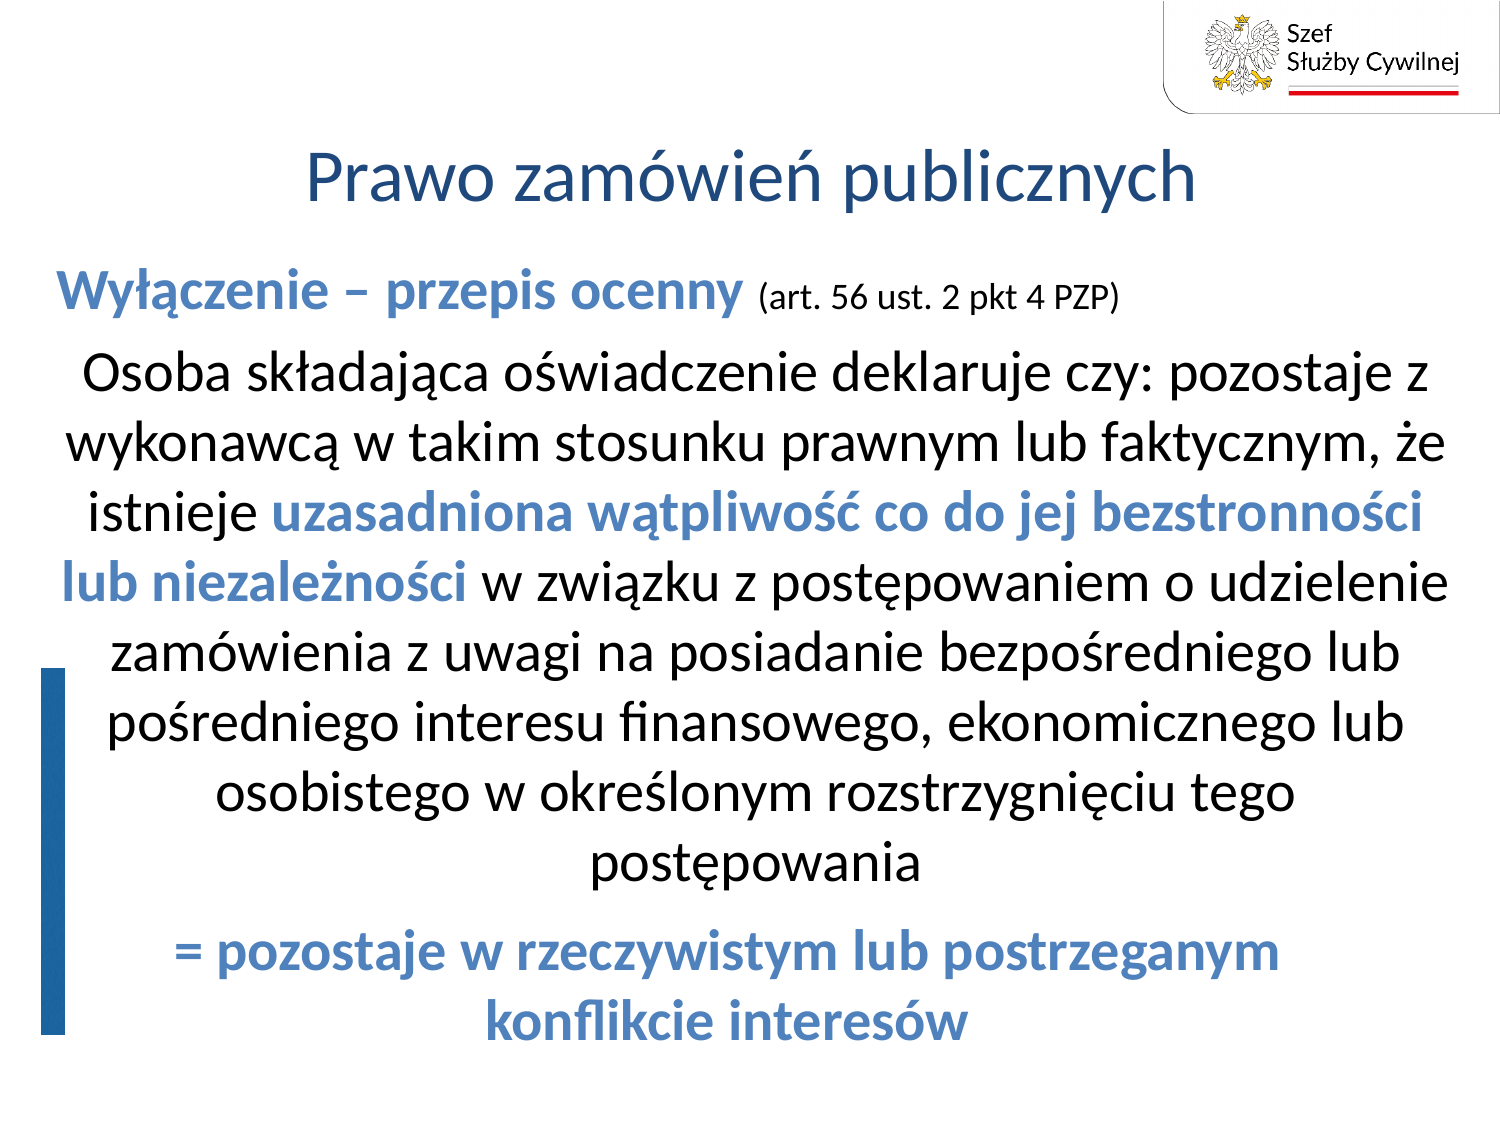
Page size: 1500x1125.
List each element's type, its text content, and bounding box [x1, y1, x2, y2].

picture [1163, 0, 1500, 114]
text_box Wyłączenie – przepis ocenny (art. 56 ust. 2 pkt 4 PZP) Osoba składająca oświadczenie deklaruje czy: pozostaje z wykonawcą w takim stosunku prawnym lub faktycznym, że istnieje uzasadniona wątpliwość co do jej bezstronności lub niezależności w związku z postępowaniem o udzielenie zamówienia z uwagi na posiadanie bezpośredniego lub pośredniego interesu finansowego, ekonomicznego lub osobistego w określonym rozstrzygnięciu tego postępowania [41, 243, 1471, 959]
picture [41, 959, 65, 1035]
title Prawo zamówień publicznych [102, 119, 1402, 243]
text_box = pozostaje w rzeczywistym lub postrzeganym konflikcie interesów [102, 905, 1366, 1060]
